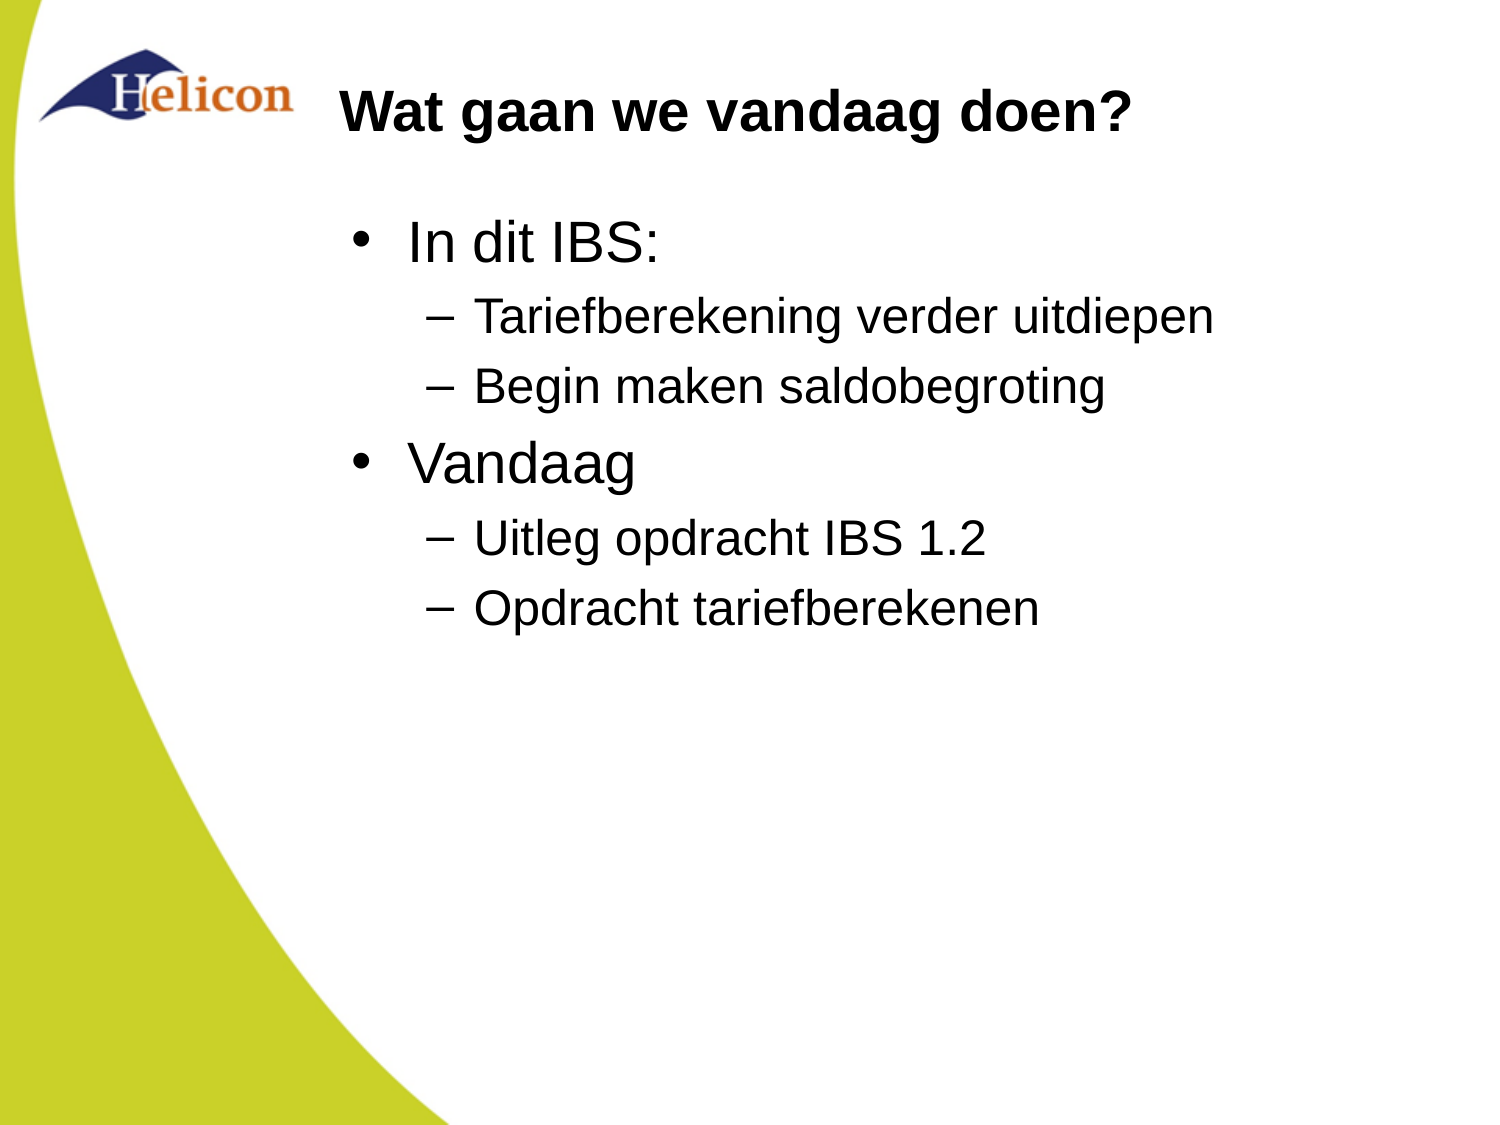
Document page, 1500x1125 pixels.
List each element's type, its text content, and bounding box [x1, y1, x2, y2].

picture [0, 0, 1500, 1125]
list In dit IBS: Tariefberekening verder uitdiepen Begin maken saldobegroting Vandaag Uitleg opdracht IBS 1.2 Opdracht tariefberekenen [336, 196, 1425, 1005]
title Wat gaan we vandaag doen? [324, 54, 1415, 161]
